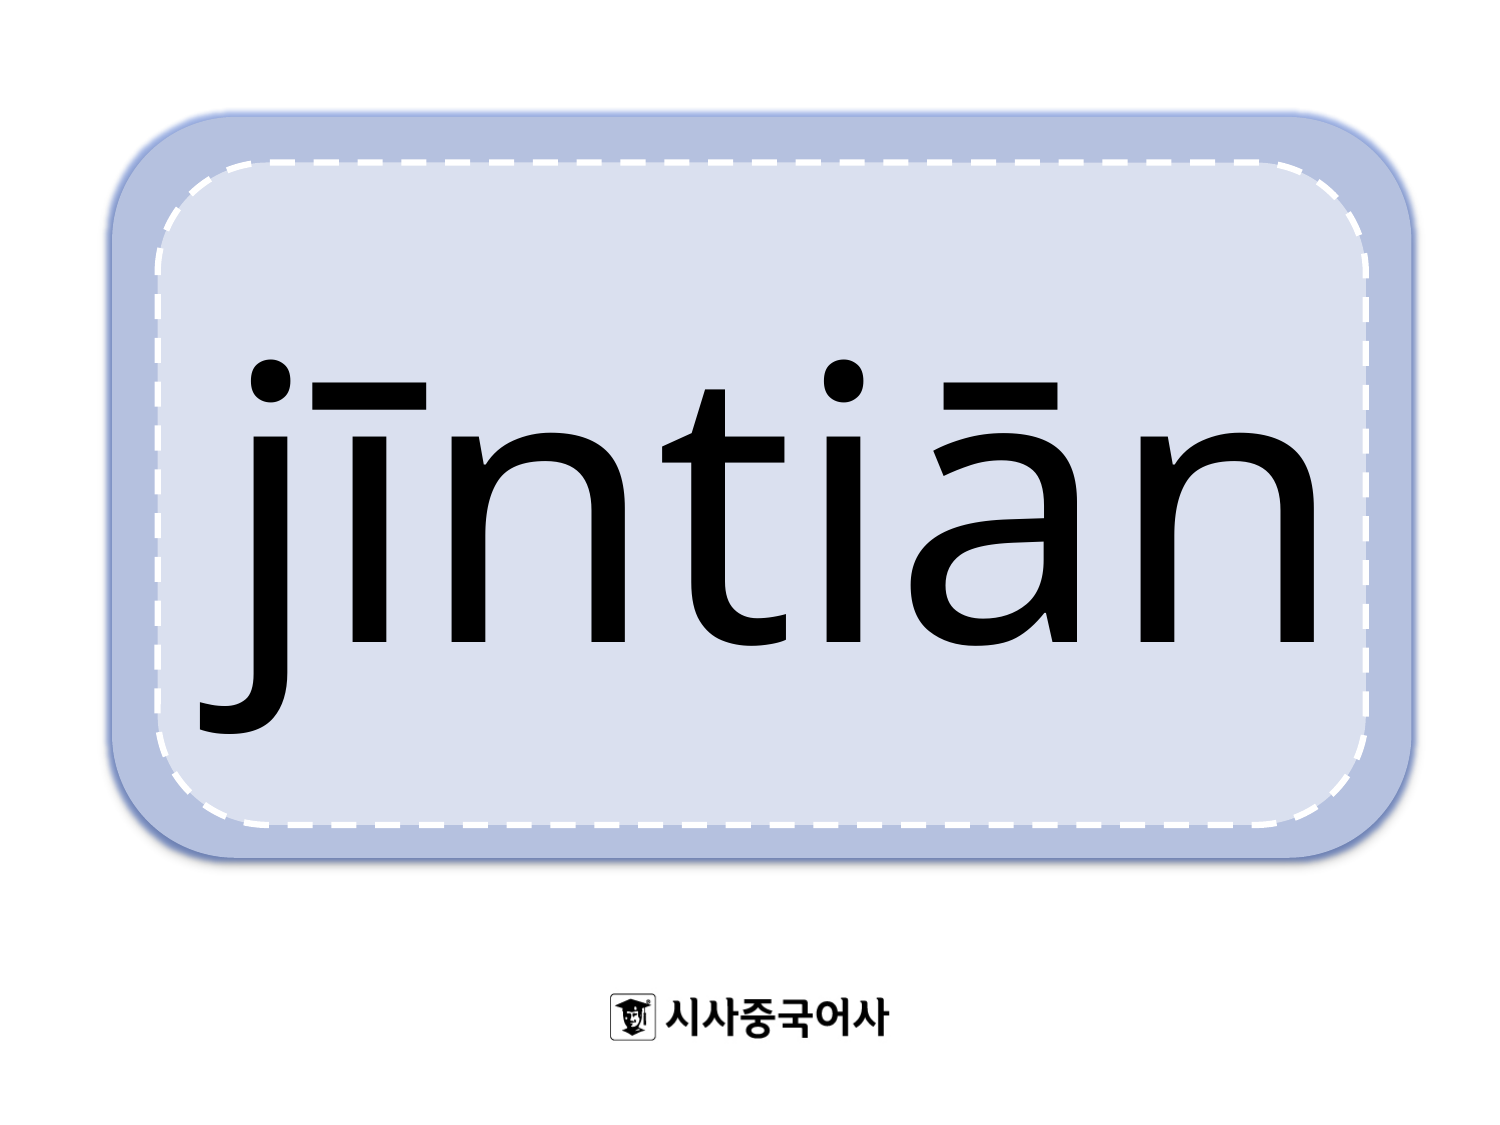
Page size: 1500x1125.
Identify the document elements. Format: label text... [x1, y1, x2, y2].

text_box jīntiān [179, 162, 1388, 825]
picture [602, 987, 898, 1047]
